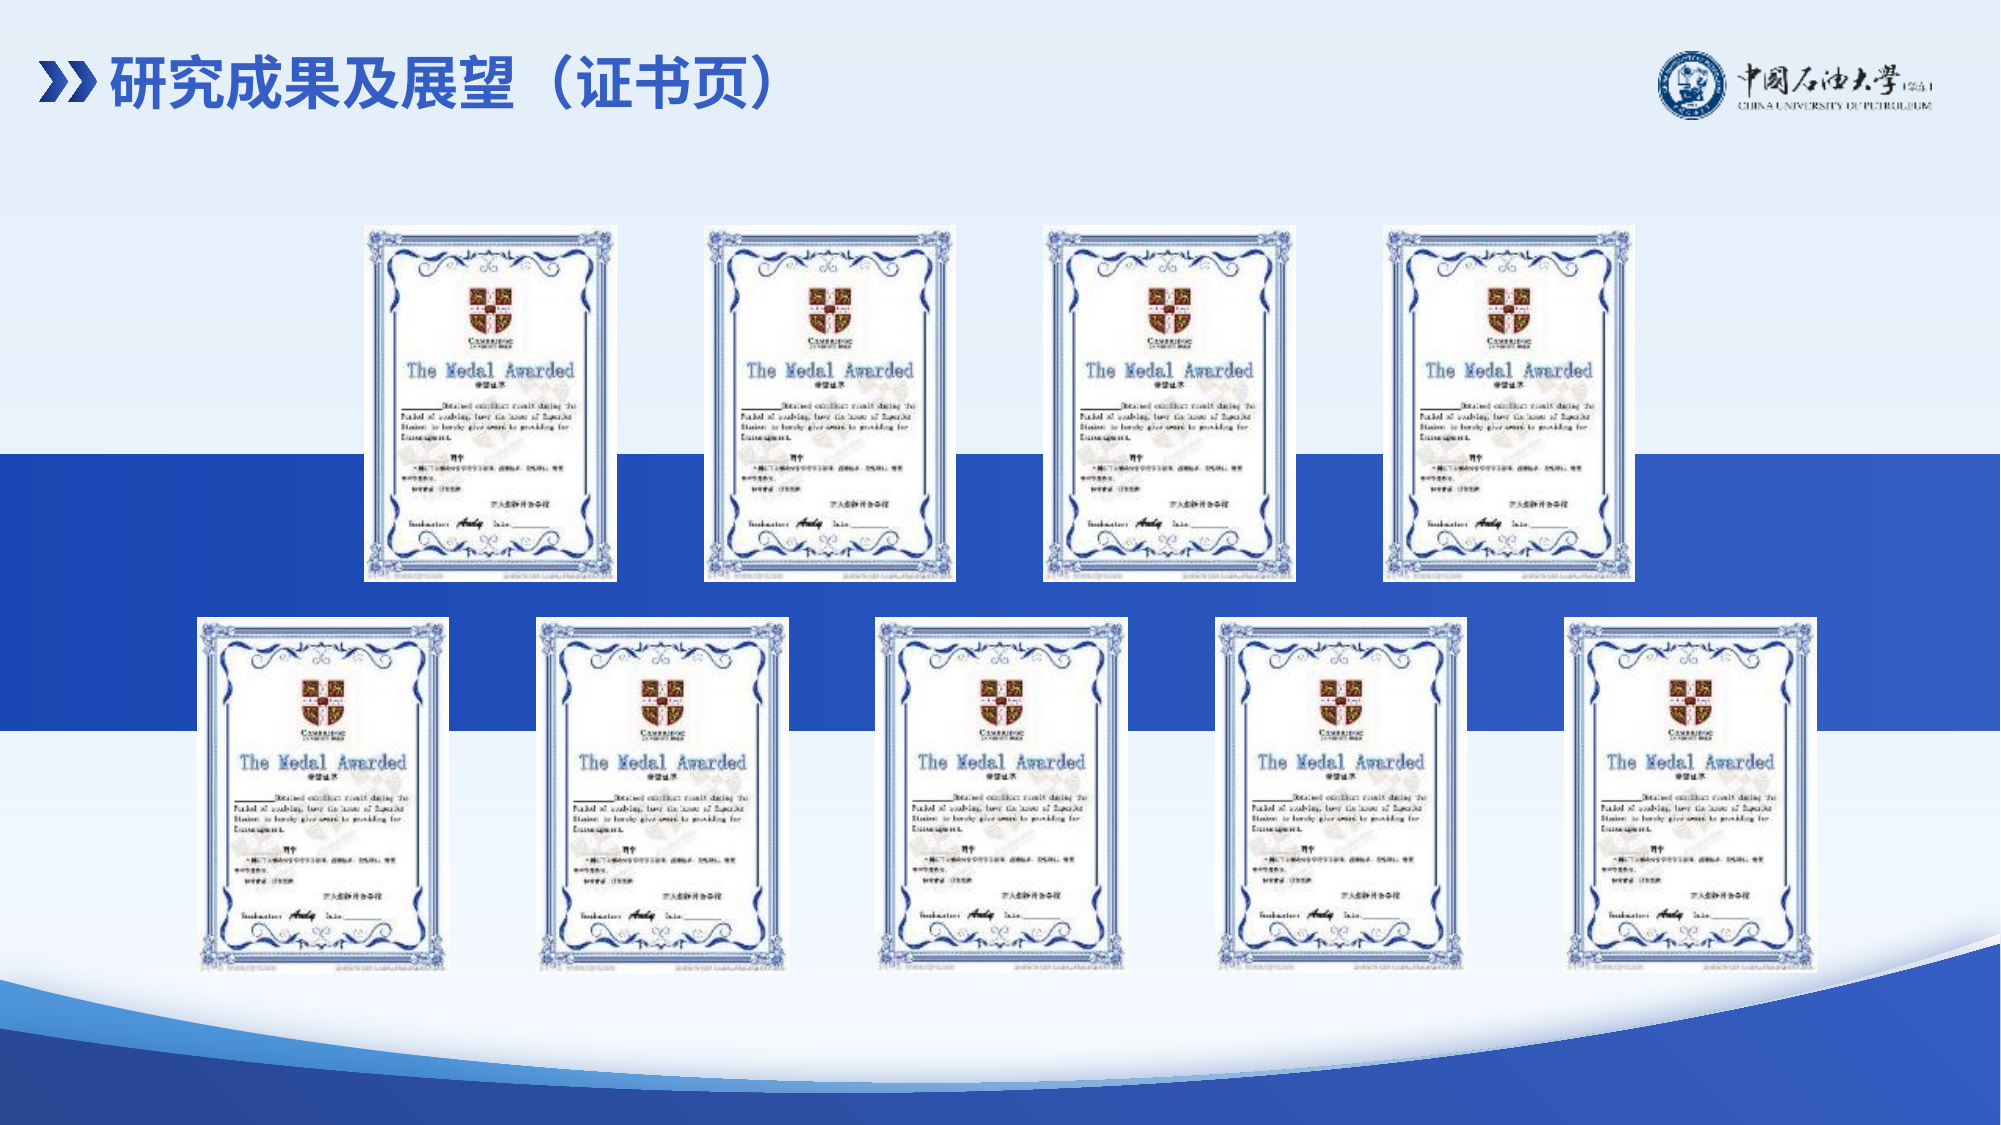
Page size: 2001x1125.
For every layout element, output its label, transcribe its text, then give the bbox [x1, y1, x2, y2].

picture [1043, 225, 1296, 582]
picture [1563, 616, 1817, 974]
picture [1382, 225, 1636, 582]
picture [703, 225, 957, 583]
picture [1658, 51, 1932, 120]
picture [1214, 616, 1468, 974]
picture [875, 616, 1128, 974]
picture [364, 225, 617, 583]
picture [196, 616, 450, 974]
picture [535, 616, 789, 974]
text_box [38, 60, 98, 103]
text_box 研究成果及展望（证书页） [94, 38, 1000, 124]
